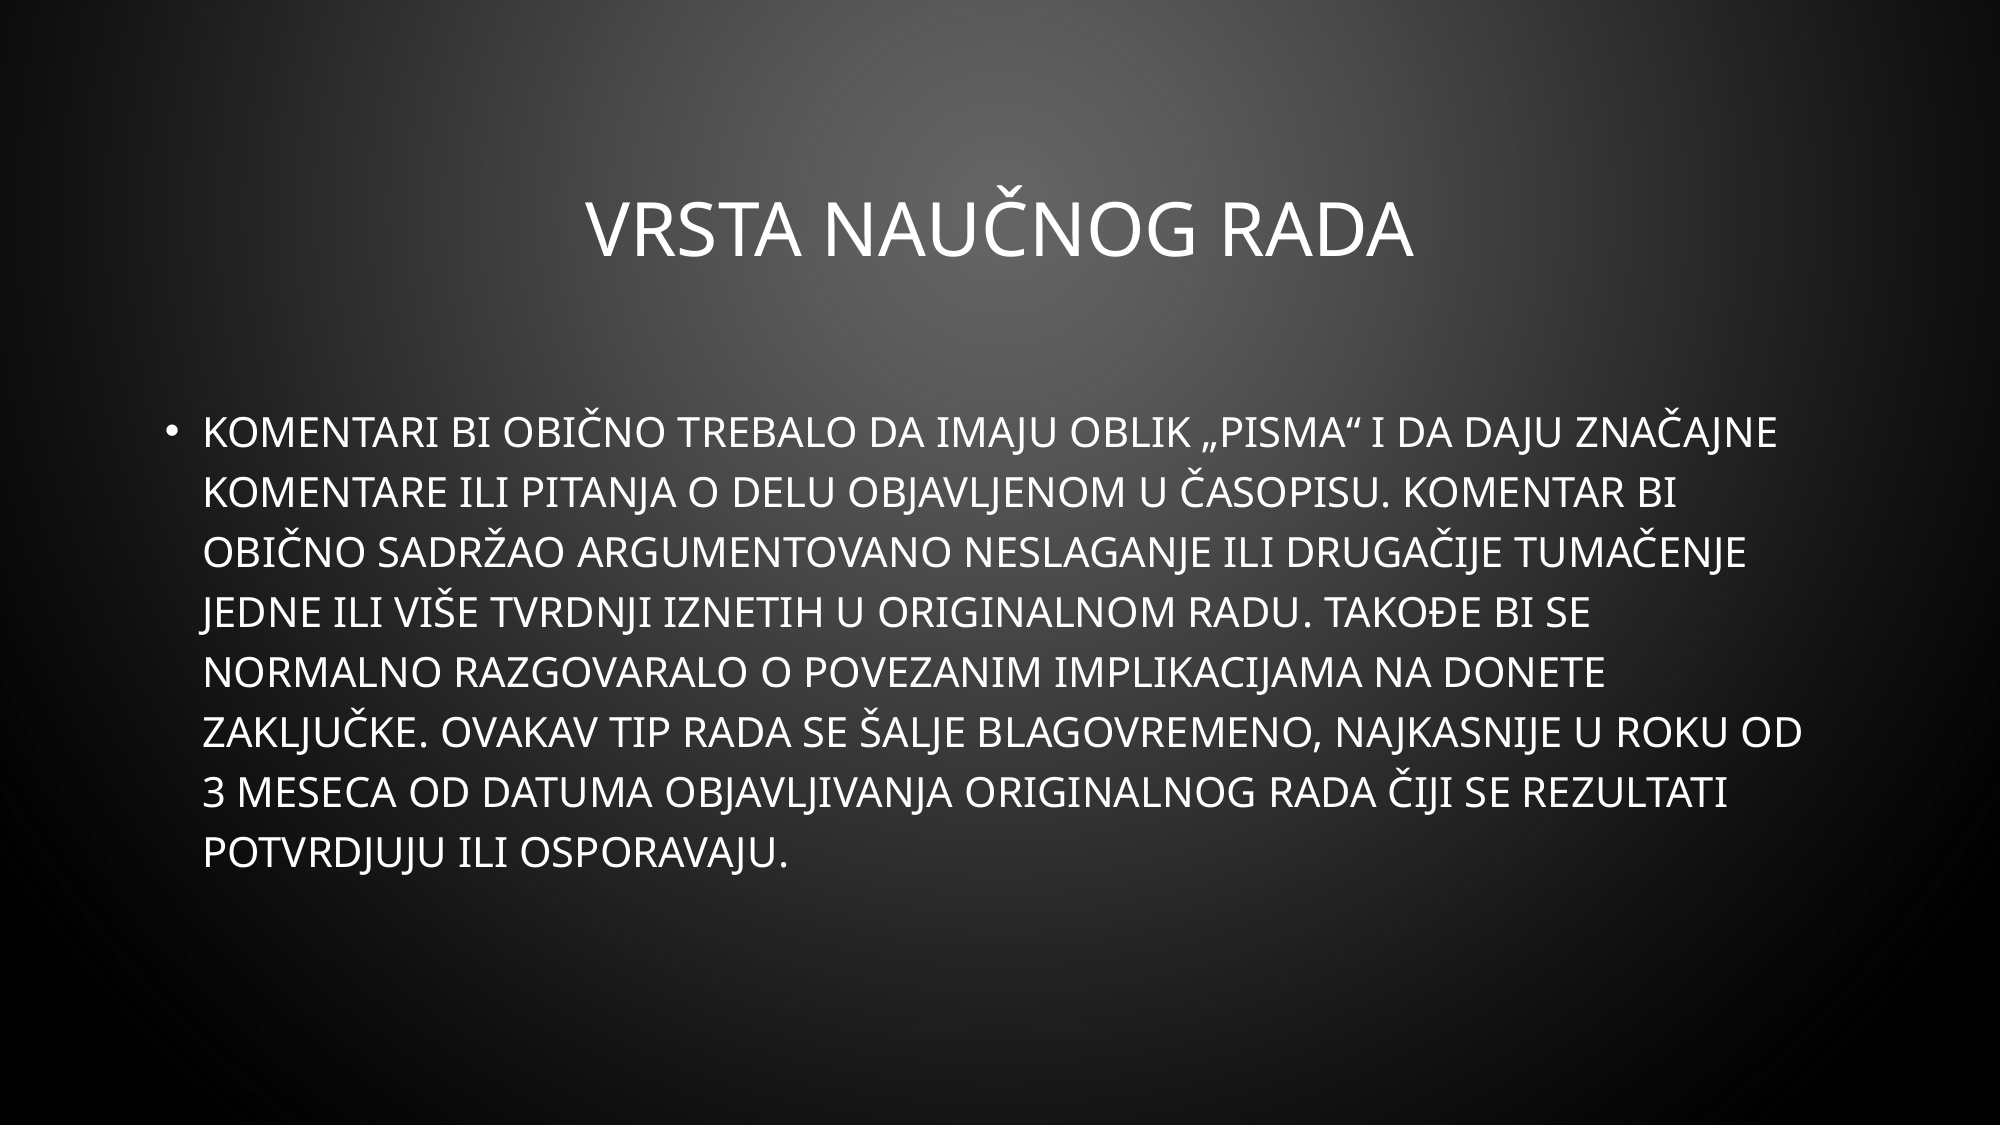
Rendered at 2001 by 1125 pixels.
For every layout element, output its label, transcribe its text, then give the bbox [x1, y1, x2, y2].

title vrsta naučnog rada [149, 101, 1851, 364]
list Komentari bi obično trebalo da imaju oblik „pisma“ i da daju značajne komentare ili pitanja o delu objavljenom u časopisu. Komentar bi obično sadržao argumentovano neslaganje ili drugačije tumačenje jedne ili više tvrdnji iznetih u originalnom radu. Takođe bi se normalno razgovaralo o povezanim implikacijama na donete zaključke. Ovakav tip rada se šalje blagovremeno, najkasnije u roku od 3 meseca od datuma objavljivanja originalnog rada čiji se rezultati potvrdjuju ili osporavaju. [149, 388, 1851, 950]
picture [0, 0, 2000, 1125]
